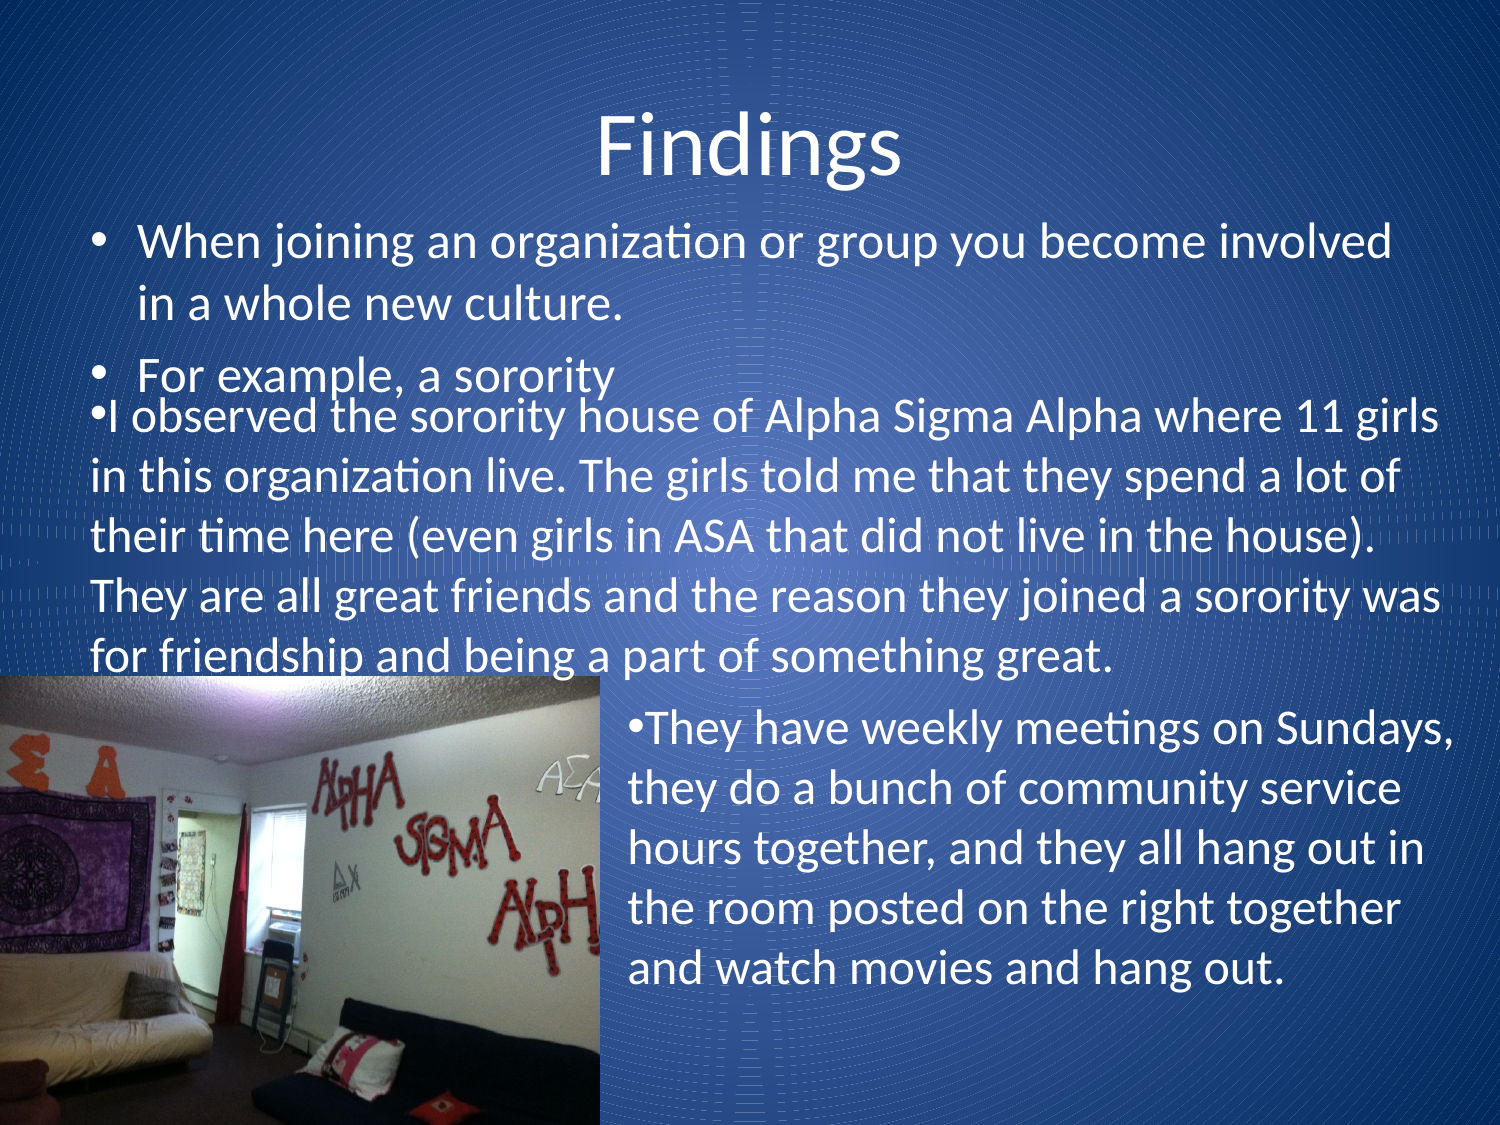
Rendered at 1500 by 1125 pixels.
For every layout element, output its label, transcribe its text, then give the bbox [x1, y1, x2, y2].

picture [0, 676, 601, 1125]
text_box They have weekly meetings on Sundays, they do a bunch of community service hours together, and they all hang out in the room posted on the right together and watch movies and hang out. [612, 687, 1500, 1003]
title Findings [75, 45, 1425, 200]
list When joining an organization or group you become involved in a whole new culture. For example, a sorority [75, 200, 1425, 374]
text_box I observed the sorority house of Alpha Sigma Alpha where 11 girls in this organization live. The girls told me that they spend a lot of their time here (even girls in ASA that did not live in the house). They are all great friends and the reason they joined a sorority was for friendship and being a part of something great. [74, 374, 1500, 690]
